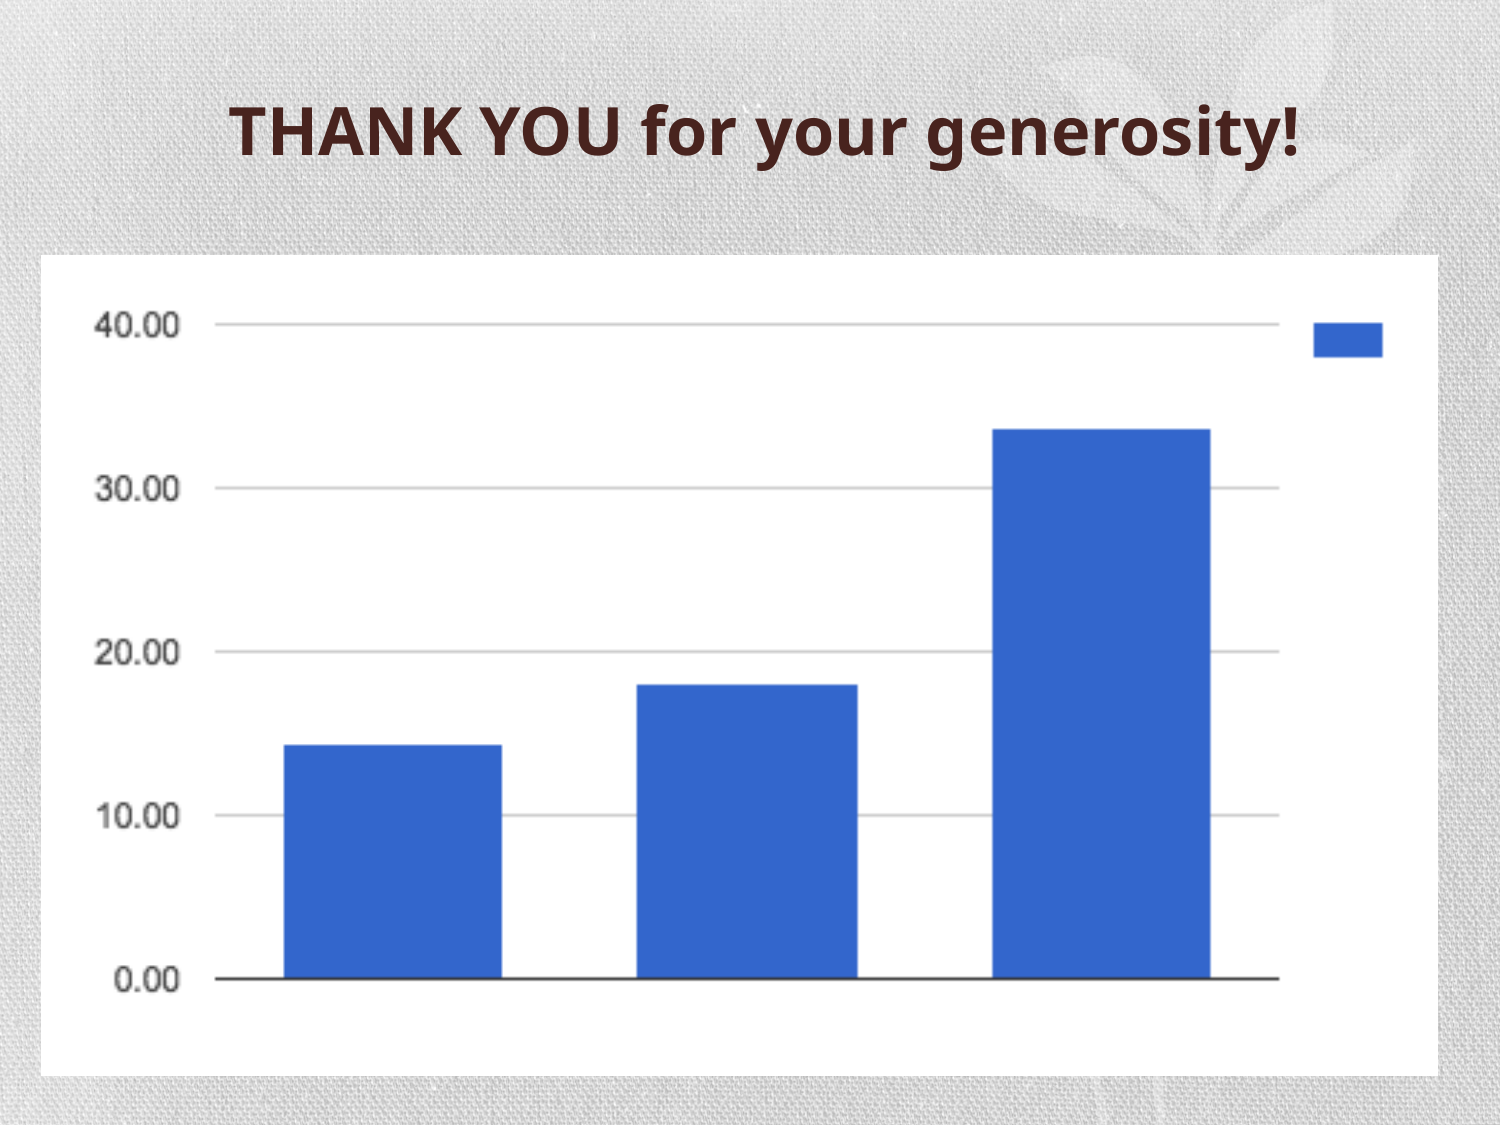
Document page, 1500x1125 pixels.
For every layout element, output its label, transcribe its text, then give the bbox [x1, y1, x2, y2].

title THANK YOU for your generosity! [29, 54, 1500, 177]
picture [40, 255, 1439, 1076]
